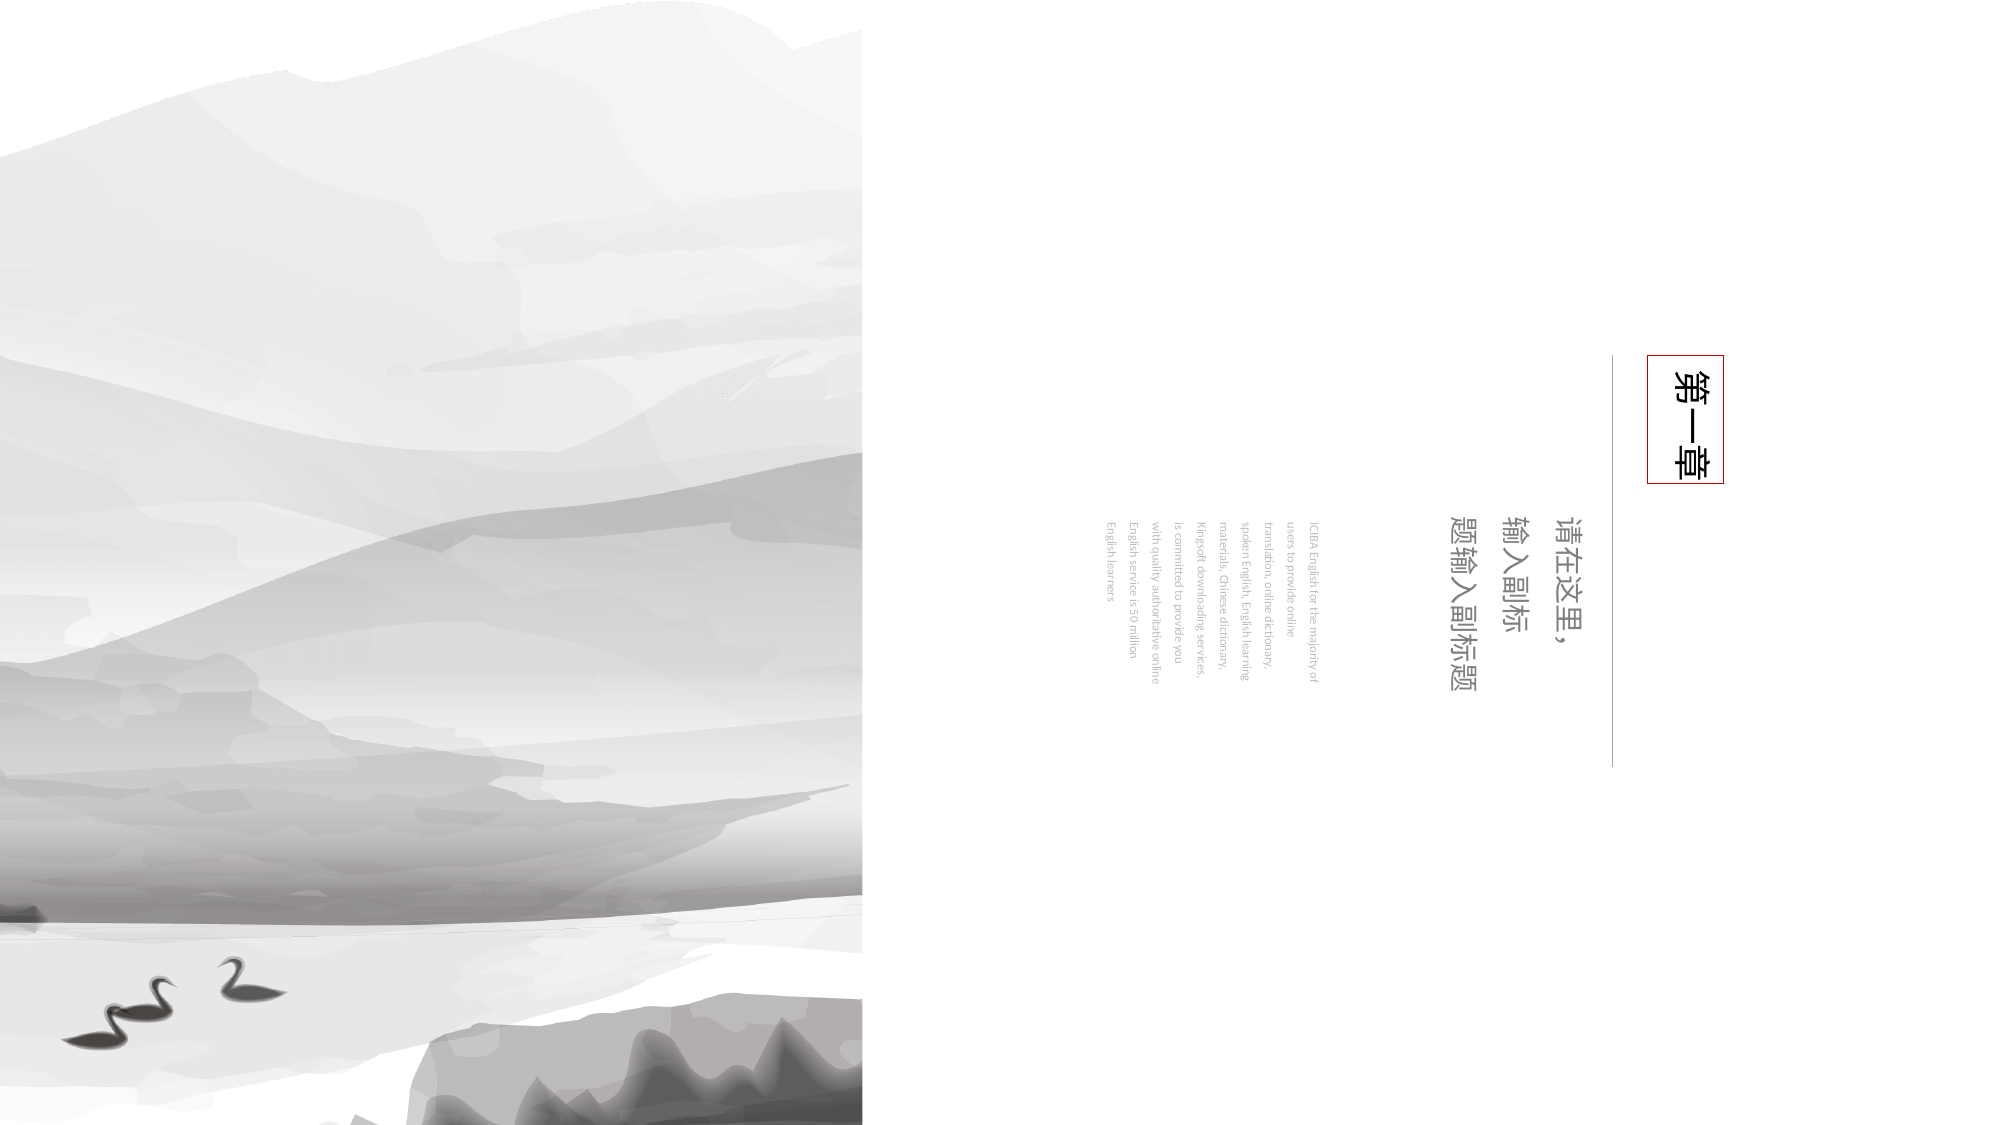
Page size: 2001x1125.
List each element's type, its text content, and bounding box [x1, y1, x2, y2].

text_box 请在这里， 输入副标 题输入副标题 [1369, 502, 1612, 694]
text_box ICIBA English for the majority of users to provide online translation, online dictionary, spoken English, English learning materials, Chinese dictionary, Kingsoft downloading services, is committed to provide you with quality authoritative online English service is 50 million English learners [1102, 507, 1338, 703]
text_box 第一章 [1647, 355, 1724, 484]
picture [0, 1, 863, 1125]
